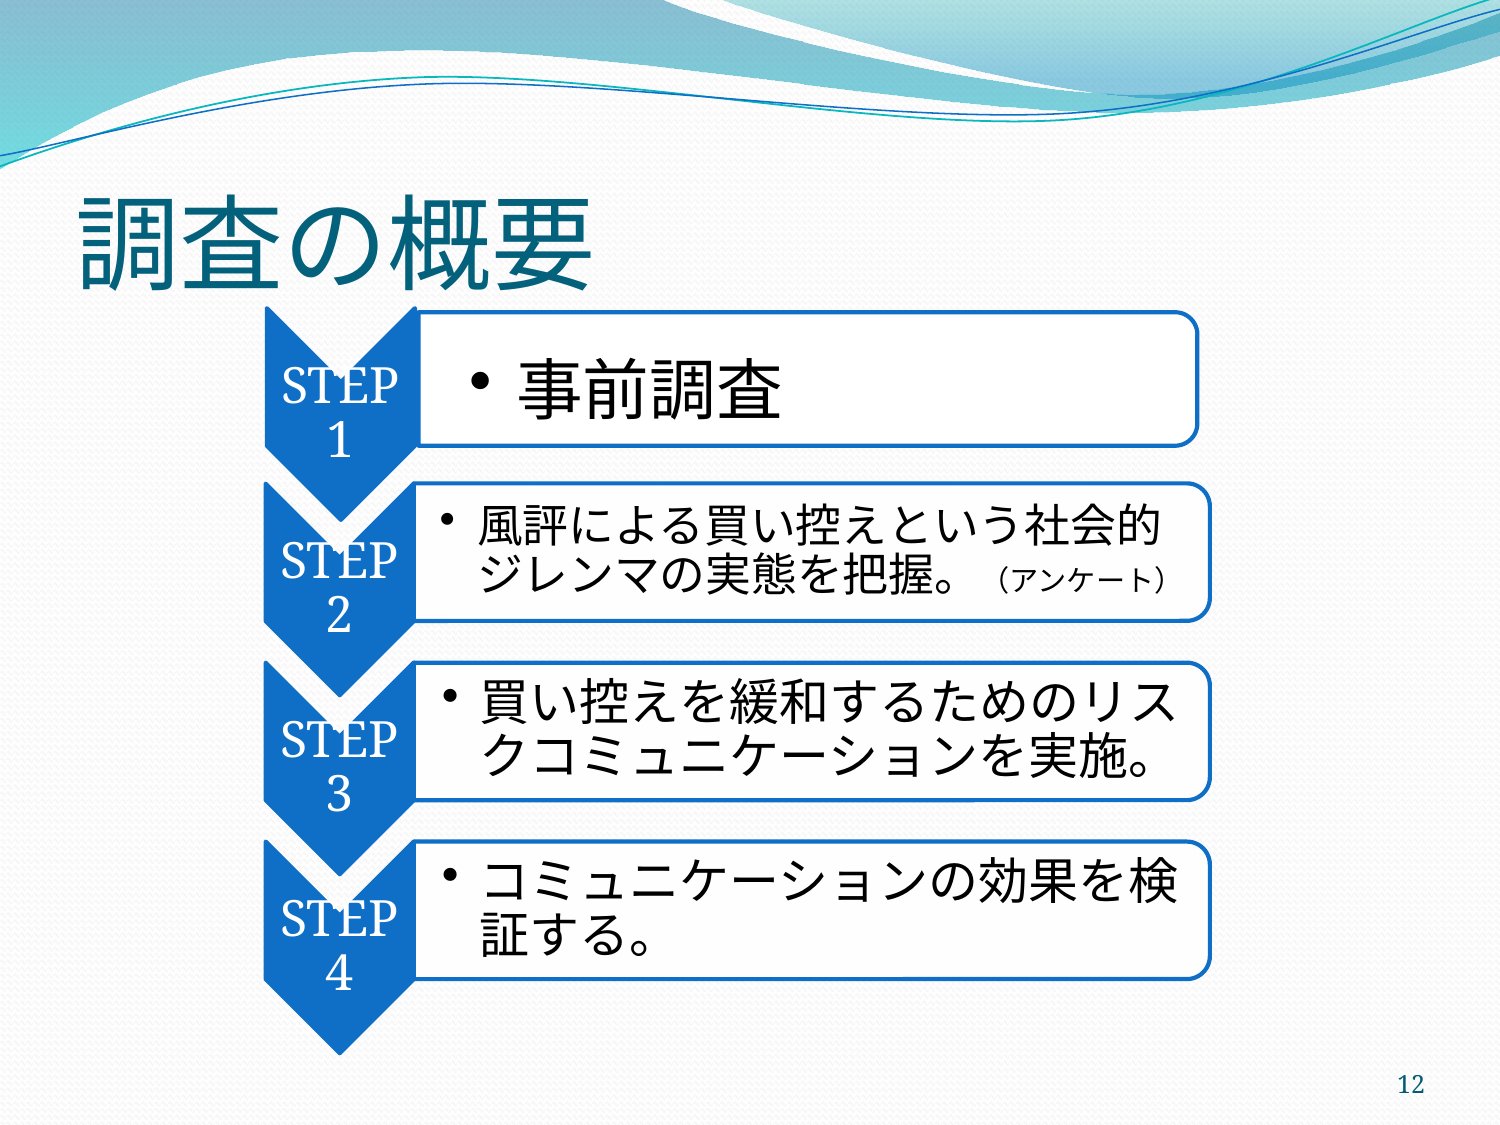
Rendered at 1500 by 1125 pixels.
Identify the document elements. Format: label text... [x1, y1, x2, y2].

title 調査の概要 [75, 115, 1425, 303]
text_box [265, 307, 1211, 1054]
slide_number 12 [1299, 1042, 1425, 1103]
